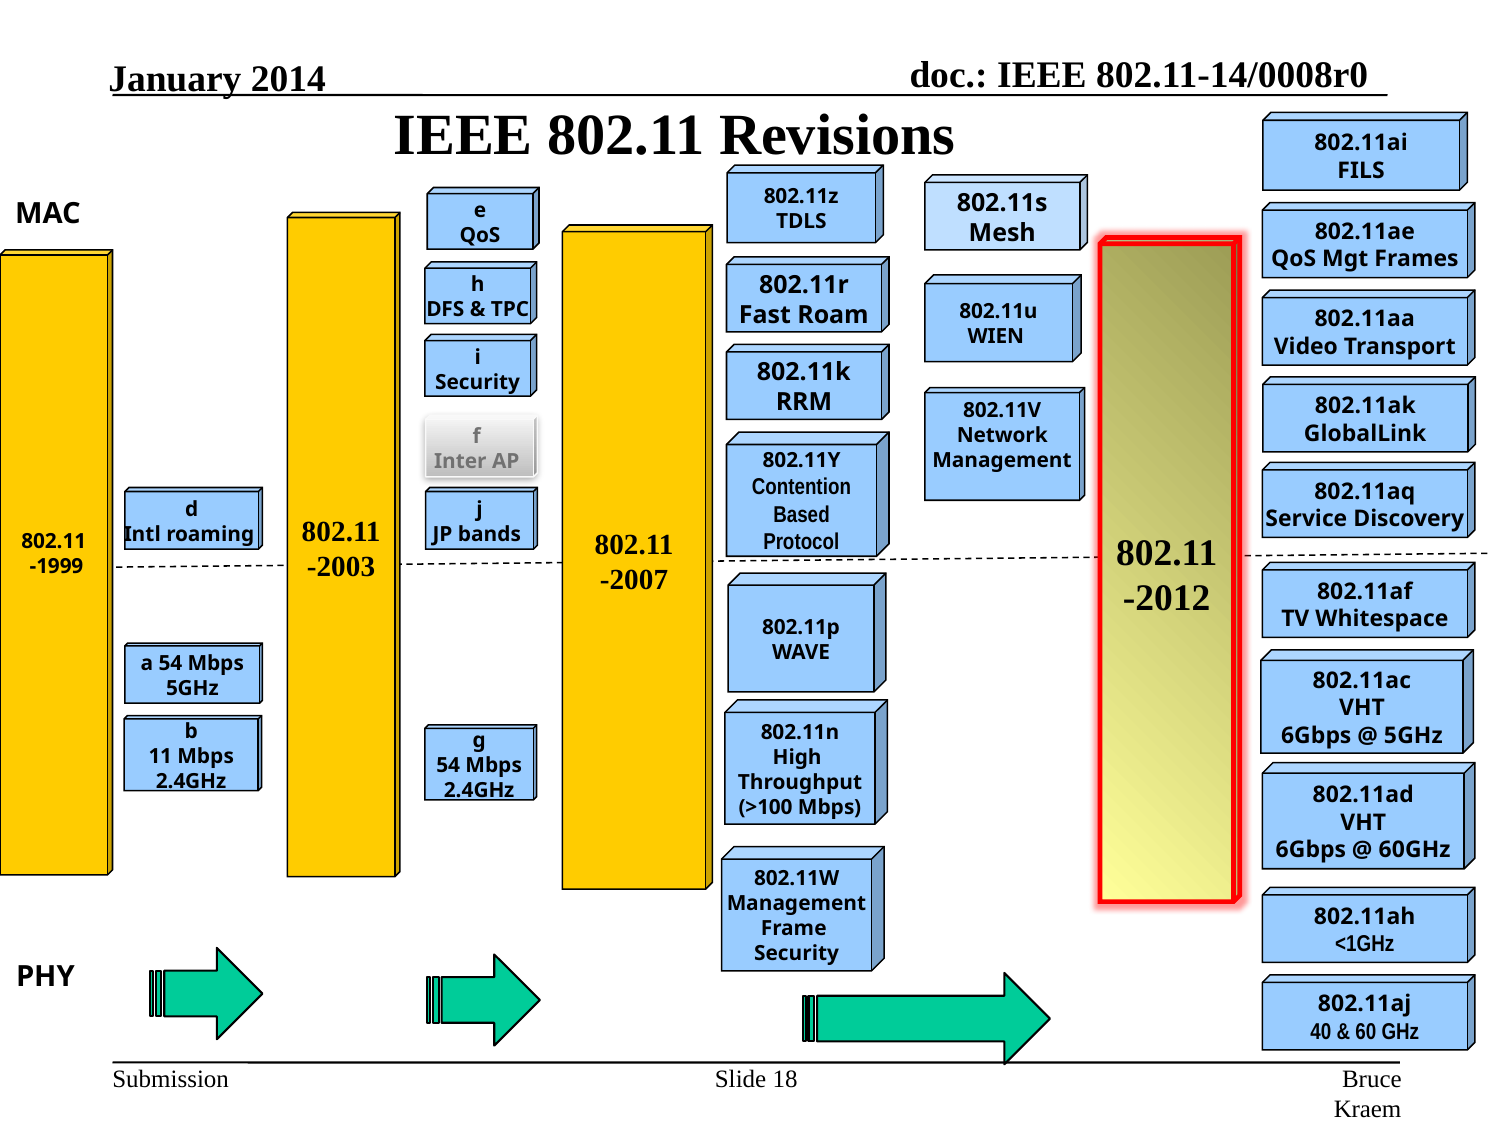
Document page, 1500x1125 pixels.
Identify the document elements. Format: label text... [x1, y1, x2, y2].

text_box f Inter AP [424, 414, 539, 478]
text_box [441, 954, 540, 1046]
table_cell TGac [425, 262, 536, 268]
title IEEE 802.11 Revisions [37, 87, 1313, 175]
text_box 802.11ad VHT 6Gbps @ 60GHz [1262, 762, 1475, 869]
table_cell TGae [1263, 888, 1474, 894]
text_box 802.11z TDLS [727, 165, 884, 243]
text_box 802.11 -2003 [287, 212, 400, 877]
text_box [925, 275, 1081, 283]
text_box 802.11 -2012 [1099, 237, 1240, 902]
footer Bruce Kraemer, Marvell [1325, 1062, 1402, 1093]
text_box g 54 Mbps 2.4GHz [424, 724, 537, 800]
text_box 802.11r Fast Roam [726, 256, 890, 332]
text_box 802.11aq Service Discovery [1262, 462, 1475, 538]
text_box h DFS & TPC [424, 261, 537, 324]
table_cell TGaa [1262, 762, 1474, 773]
table_cell 802.11-2012 Amendment 4 [425, 334, 536, 340]
slide_number Slide 28 [721, 847, 883, 859]
slide_number Slide 18 [712, 1062, 800, 1093]
slide_number Slide 26 [727, 345, 888, 351]
text_box 802.11af TV Whitespace [1262, 562, 1475, 638]
table_cell 802.11-2012 Amendment 3 [287, 212, 399, 217]
text_box 802.11k RRM [726, 344, 890, 420]
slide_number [727, 433, 888, 444]
text_box 802.11aj 40 & 60 GHz [1262, 974, 1475, 1050]
text_box [427, 977, 431, 1023]
table_cell 11-13/1428r1 [1263, 377, 1475, 384]
text_box 802.11 -2007 [562, 224, 713, 890]
text_box 802.11p WAVE [728, 573, 886, 692]
table_header REVCOM Date [1262, 290, 1473, 297]
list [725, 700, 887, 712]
table_cell 802.11-2012 Amendment 1 [1262, 203, 1474, 210]
text_box from slide 5/7 of 11-13/1300r2 by Peter Ecclesine (Cisco Systems) [728, 573, 885, 585]
table_cell 802.11-2012 Amendment 2 [1263, 113, 1466, 120]
text_box 802.11ai FILS [1262, 112, 1468, 191]
table_header Task Group [563, 225, 712, 231]
text_box 802.11ak GlobalLink [1262, 376, 1476, 452]
text_box 802.11s Mesh [924, 174, 1088, 250]
text_box PHY [1, 949, 91, 1000]
text_box 802.11ae QoS Mgt Frames [1262, 202, 1475, 278]
footer Bruce Kraemer, Marvell [925, 387, 1084, 392]
text_box 802.11u WIEN [924, 274, 1082, 362]
text_box [808, 995, 815, 1042]
table_cell 11-13/1476r0 [1263, 463, 1474, 469]
text_box 802.11n High Throughput (>100 Mbps) [724, 699, 888, 825]
text_box 802.11 -1999 [0, 249, 113, 875]
text_box [164, 947, 263, 1040]
text_box 802.11ah <1GHz [1262, 887, 1475, 963]
table_cell HEW SG [1262, 975, 1474, 982]
table_header Amendment Number [1100, 237, 1239, 243]
text_box e QoS [427, 187, 539, 250]
footer Bruce Kraemer, Marvell [727, 165, 882, 172]
table_cell Mar 2012 [1261, 650, 1473, 660]
text_box a 54 Mbps 5GHz [124, 643, 263, 704]
text_box [155, 970, 162, 1017]
text_box i Security [424, 334, 537, 397]
text_box [432, 977, 439, 1023]
text_box 802.11W Management Frame Security [721, 846, 885, 971]
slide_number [108, 54, 366, 100]
text_box j JP bands [425, 487, 538, 550]
text_box 802.11aa Video Transport [1262, 290, 1475, 366]
table_cell Oct 2012 [427, 187, 538, 193]
table_cell Jun 2012 [1263, 563, 1474, 569]
slide_number Slide 27 [925, 175, 1087, 182]
text_box 802.11ac VHT 6Gbps @ 5GHz [1260, 649, 1474, 754]
text_box 802.11Y Contention Based Protocol [726, 432, 890, 557]
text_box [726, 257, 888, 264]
text_box 802.11V Network Management [924, 387, 1085, 501]
text_box d Intl roaming [124, 487, 263, 550]
text_box MAC [0, 187, 96, 238]
text_box [817, 972, 1051, 1065]
text_box [802, 995, 806, 1042]
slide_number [0, 249, 112, 254]
text_box b 11 Mbps 2.4GHz [124, 715, 262, 791]
